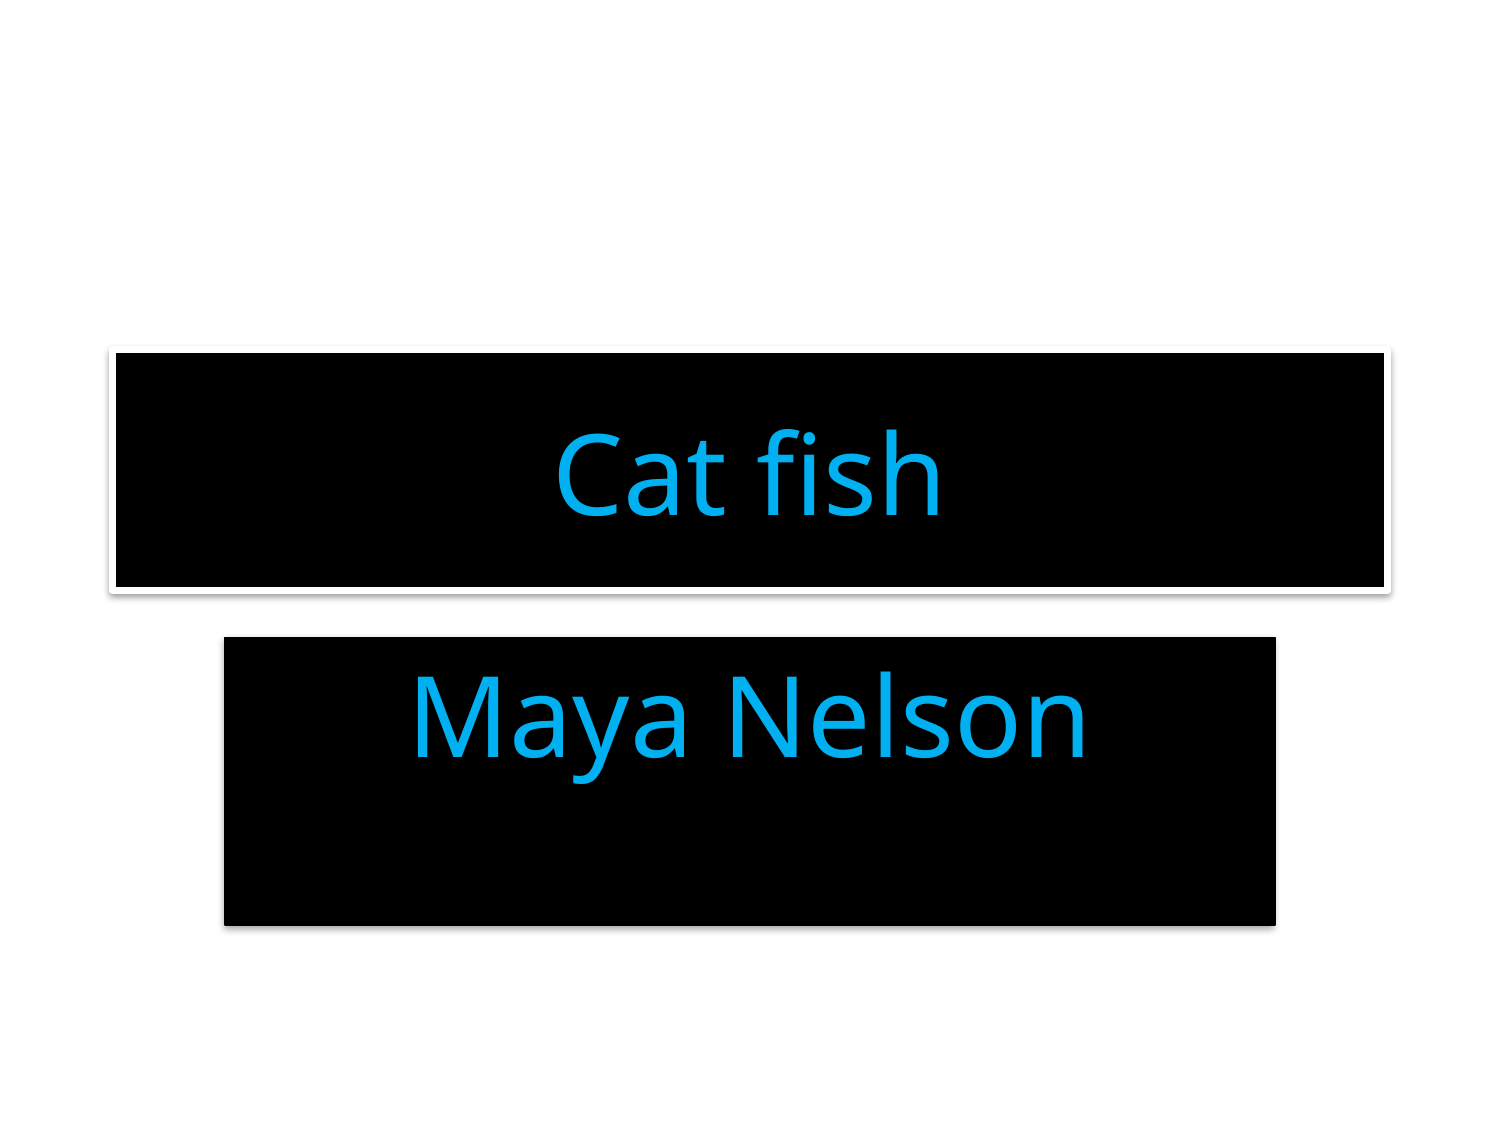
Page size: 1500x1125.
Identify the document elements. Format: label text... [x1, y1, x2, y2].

subtitle Maya Nelson [224, 637, 1276, 926]
title Cat fish [109, 346, 1391, 594]
